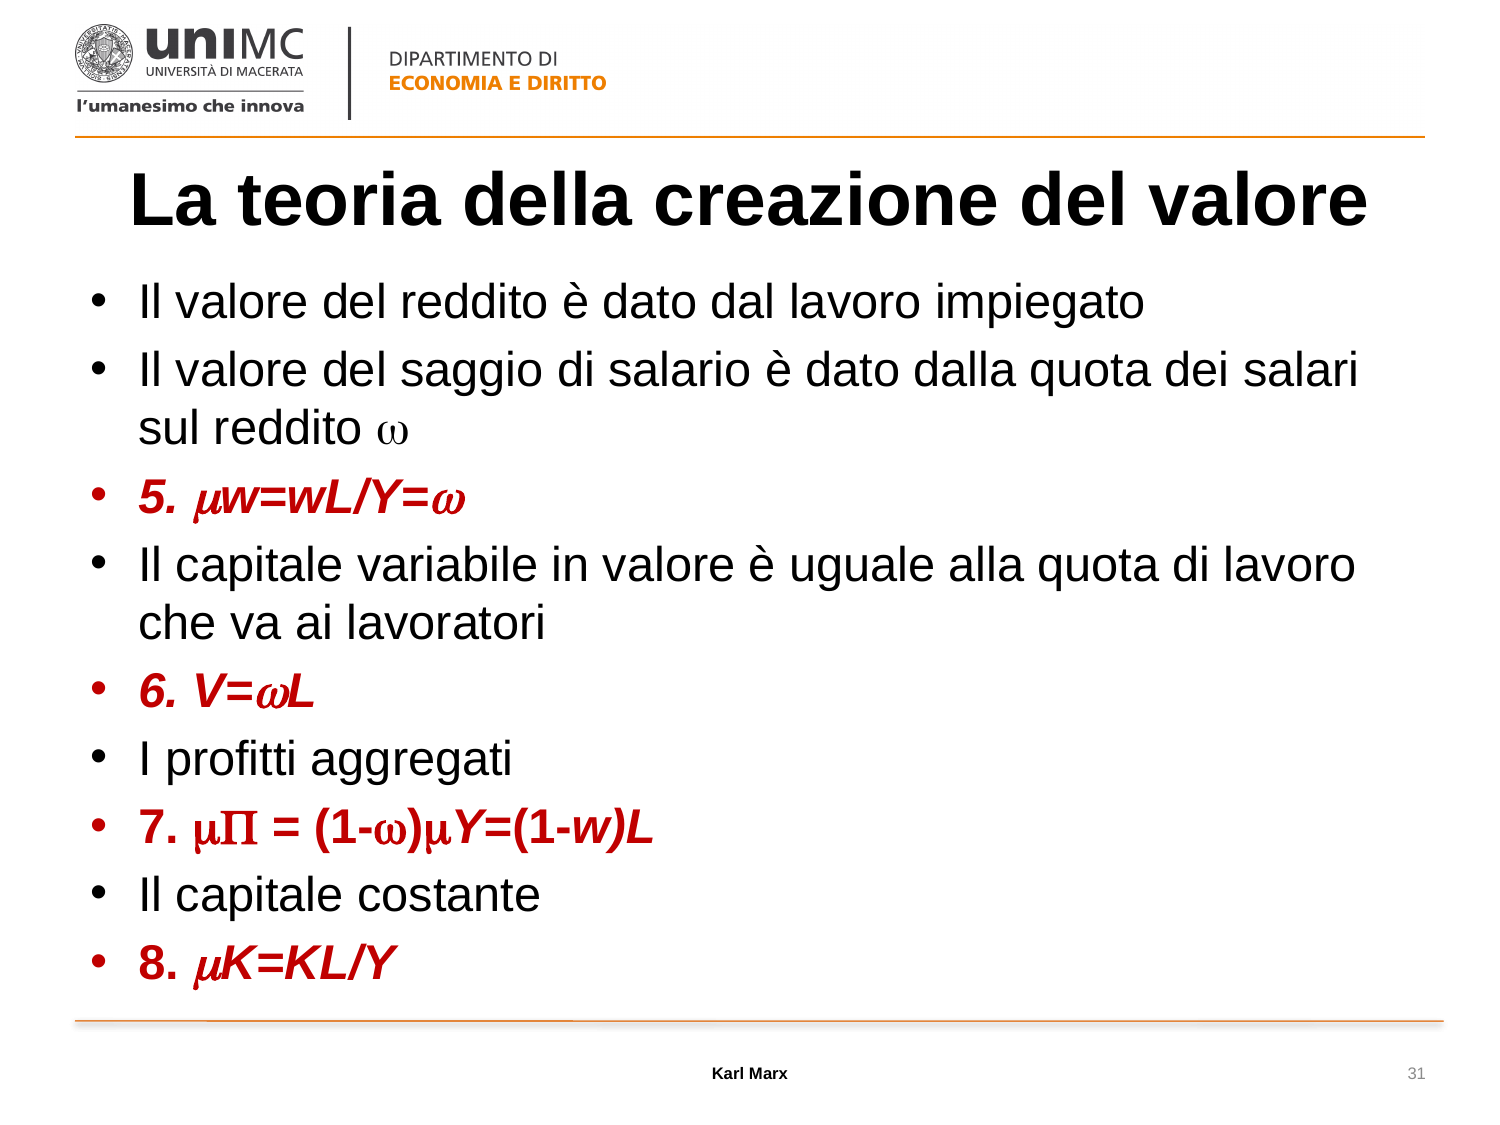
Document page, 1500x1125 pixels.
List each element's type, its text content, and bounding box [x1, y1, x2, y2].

picture [75, 24, 1425, 138]
slide_number 31 [1091, 1042, 1442, 1103]
footer Karl Marx [512, 1042, 988, 1103]
list Il valore del reddito è dato dal lavoro impiegato Il valore del saggio di salario è dato dalla quota dei salari sul reddito  5. w=wL/Y= Il capitale variabile in valore è uguale alla quota di lavoro che va ai lavoratori 6. V=L I profitti aggregati 7.  = (1-)Y=(1-w)L Il capitale costante 8. K=KL/Y [75, 262, 1425, 1005]
title La teoria della creazione del valore [75, 149, 1425, 241]
